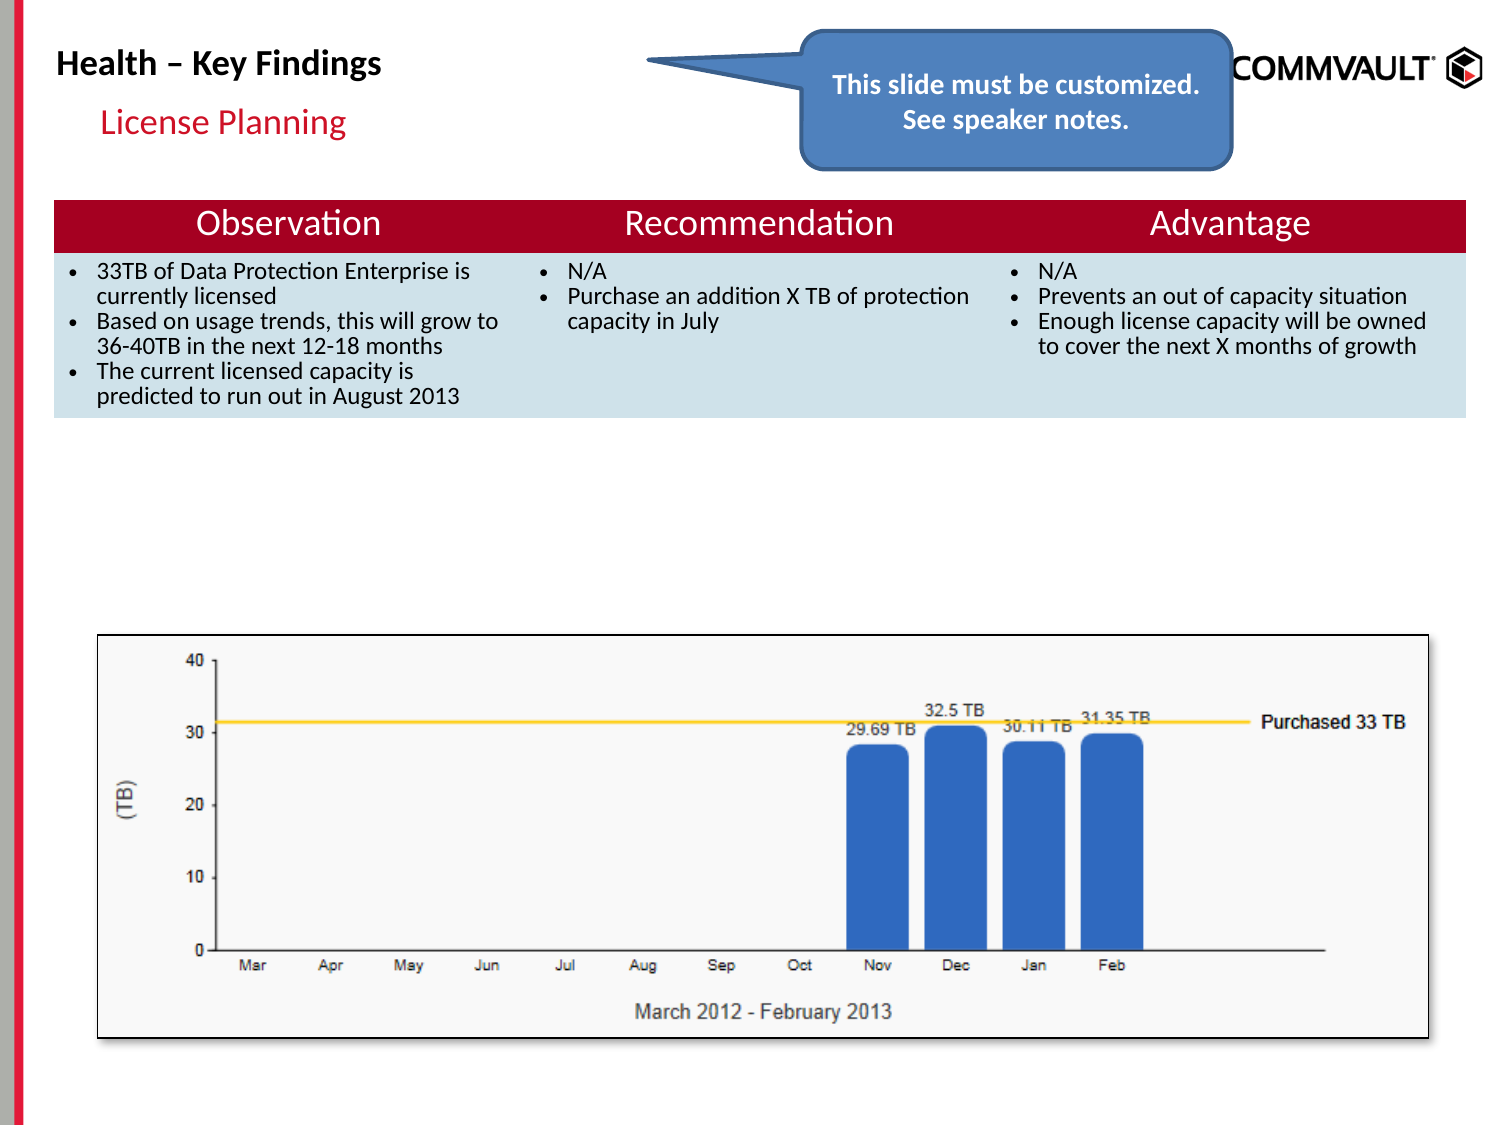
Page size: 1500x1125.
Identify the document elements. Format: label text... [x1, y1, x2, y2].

table_cell 33TB of Data Protection Enterprise is currently licensed Based on usage trends, this will grow to 36-40TB in the next 12-18 months The current licensed capacity is predicted to run out in August 2013 [54, 253, 524, 418]
title Health – Key Findings [41, 30, 814, 90]
picture [1233, 46, 1483, 89]
text_box This slide must be customized. See speaker notes. [646, 28, 1234, 172]
table_header Observation [54, 200, 524, 253]
table_header Recommendation [524, 200, 995, 253]
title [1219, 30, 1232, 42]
table_cell N/A Prevents an out of capacity situation Enough license capacity will be owned to cover the next X months of growth [995, 253, 1466, 418]
list License Planning [85, 89, 799, 150]
table_header Advantage [995, 200, 1466, 253]
picture [97, 635, 1429, 1038]
table_cell N/A Purchase an addition X TB of protection capacity in July [524, 253, 995, 418]
